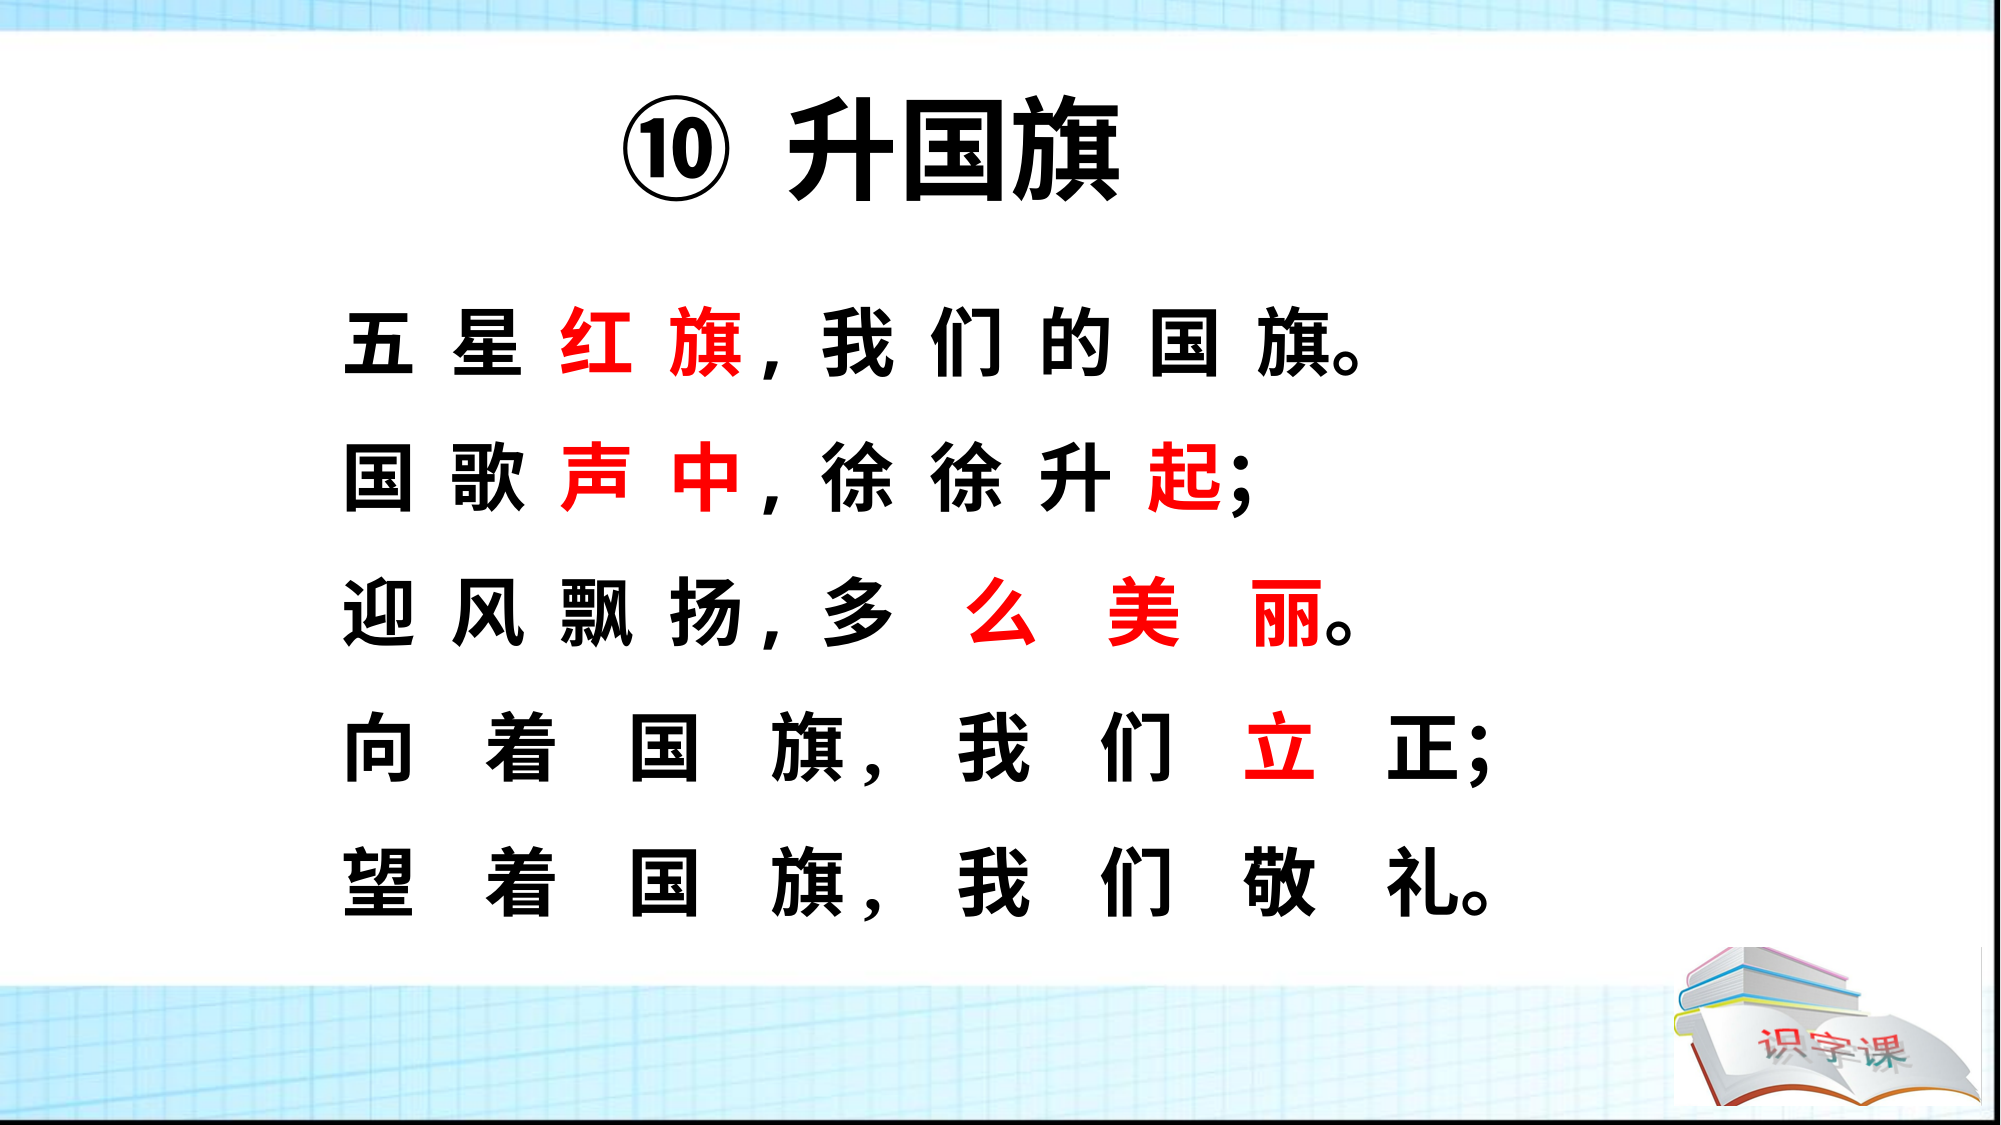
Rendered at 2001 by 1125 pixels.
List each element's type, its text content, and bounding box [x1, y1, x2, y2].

text_box 五 星 红 旗, 我 们 的 国 旗。 国 歌 声 中, 徐 徐 升 起； 迎 风 飘 扬, 多 么 美 丽。 向 着 国 旗, 我 们 立 正； 望 着 国 旗, 我 们 敬 礼。 [326, 243, 1810, 934]
text_box ⑩ 升国旗 [445, 71, 1298, 222]
picture [0, 0, 2001, 1125]
